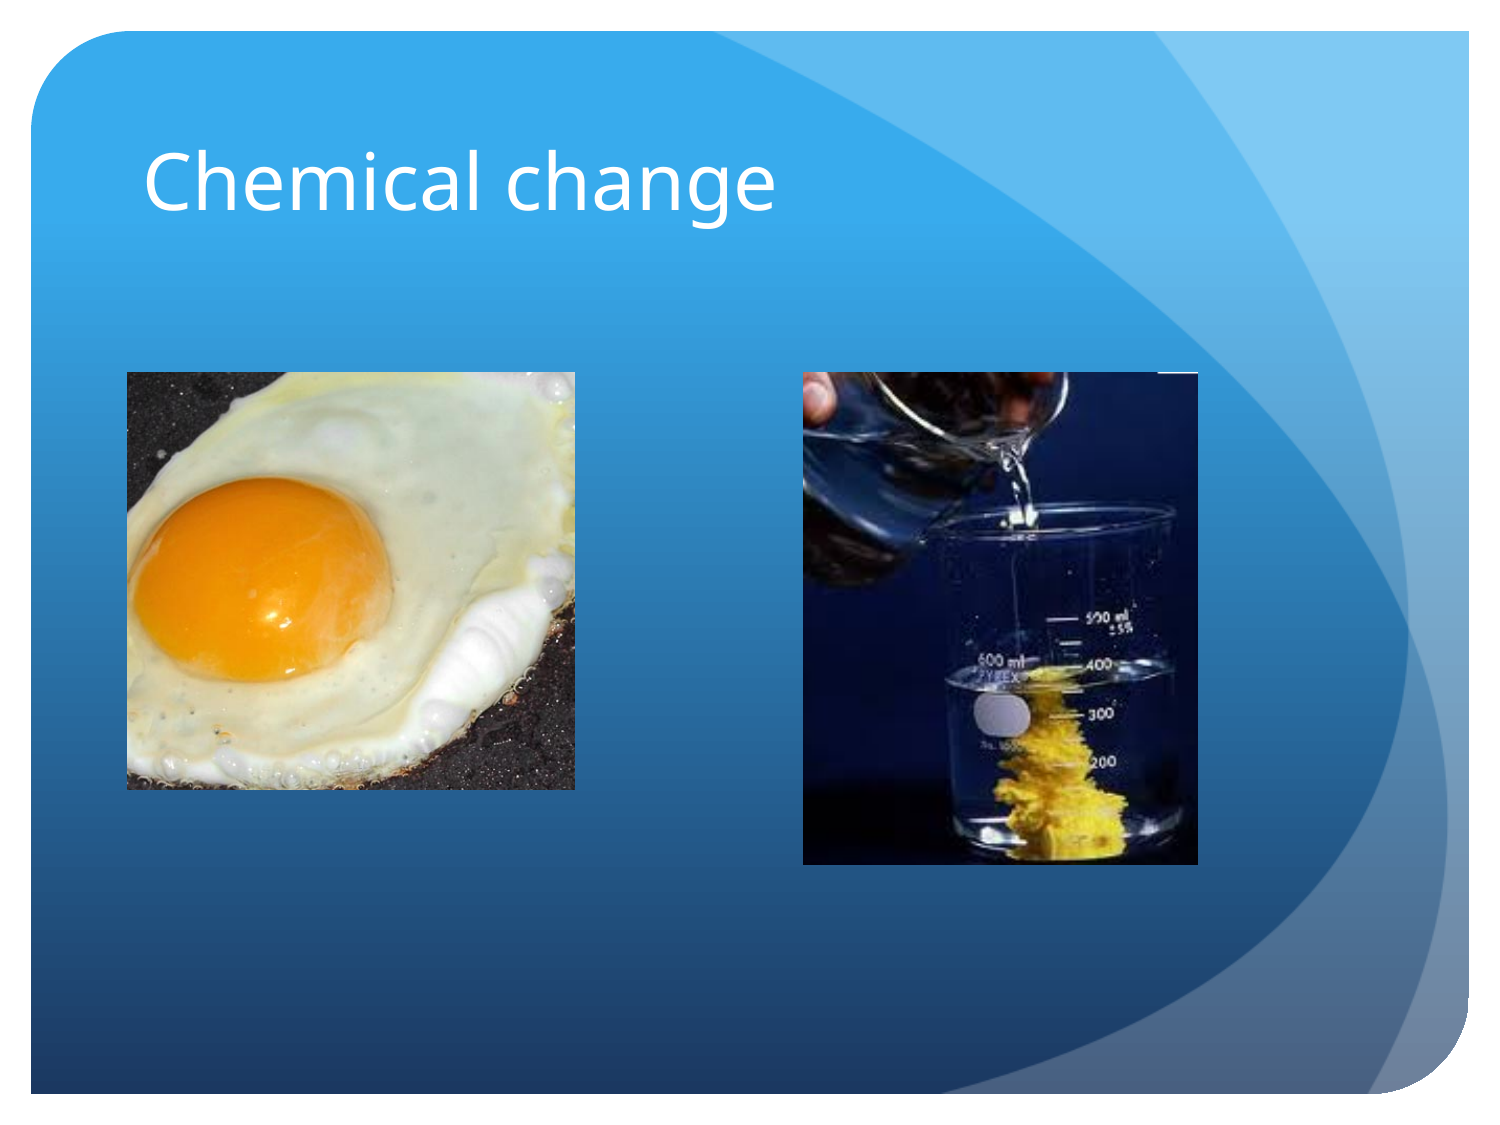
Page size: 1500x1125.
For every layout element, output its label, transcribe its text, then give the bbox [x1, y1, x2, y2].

picture [24, 30, 1473, 1094]
title Chemical change [127, 62, 1372, 234]
